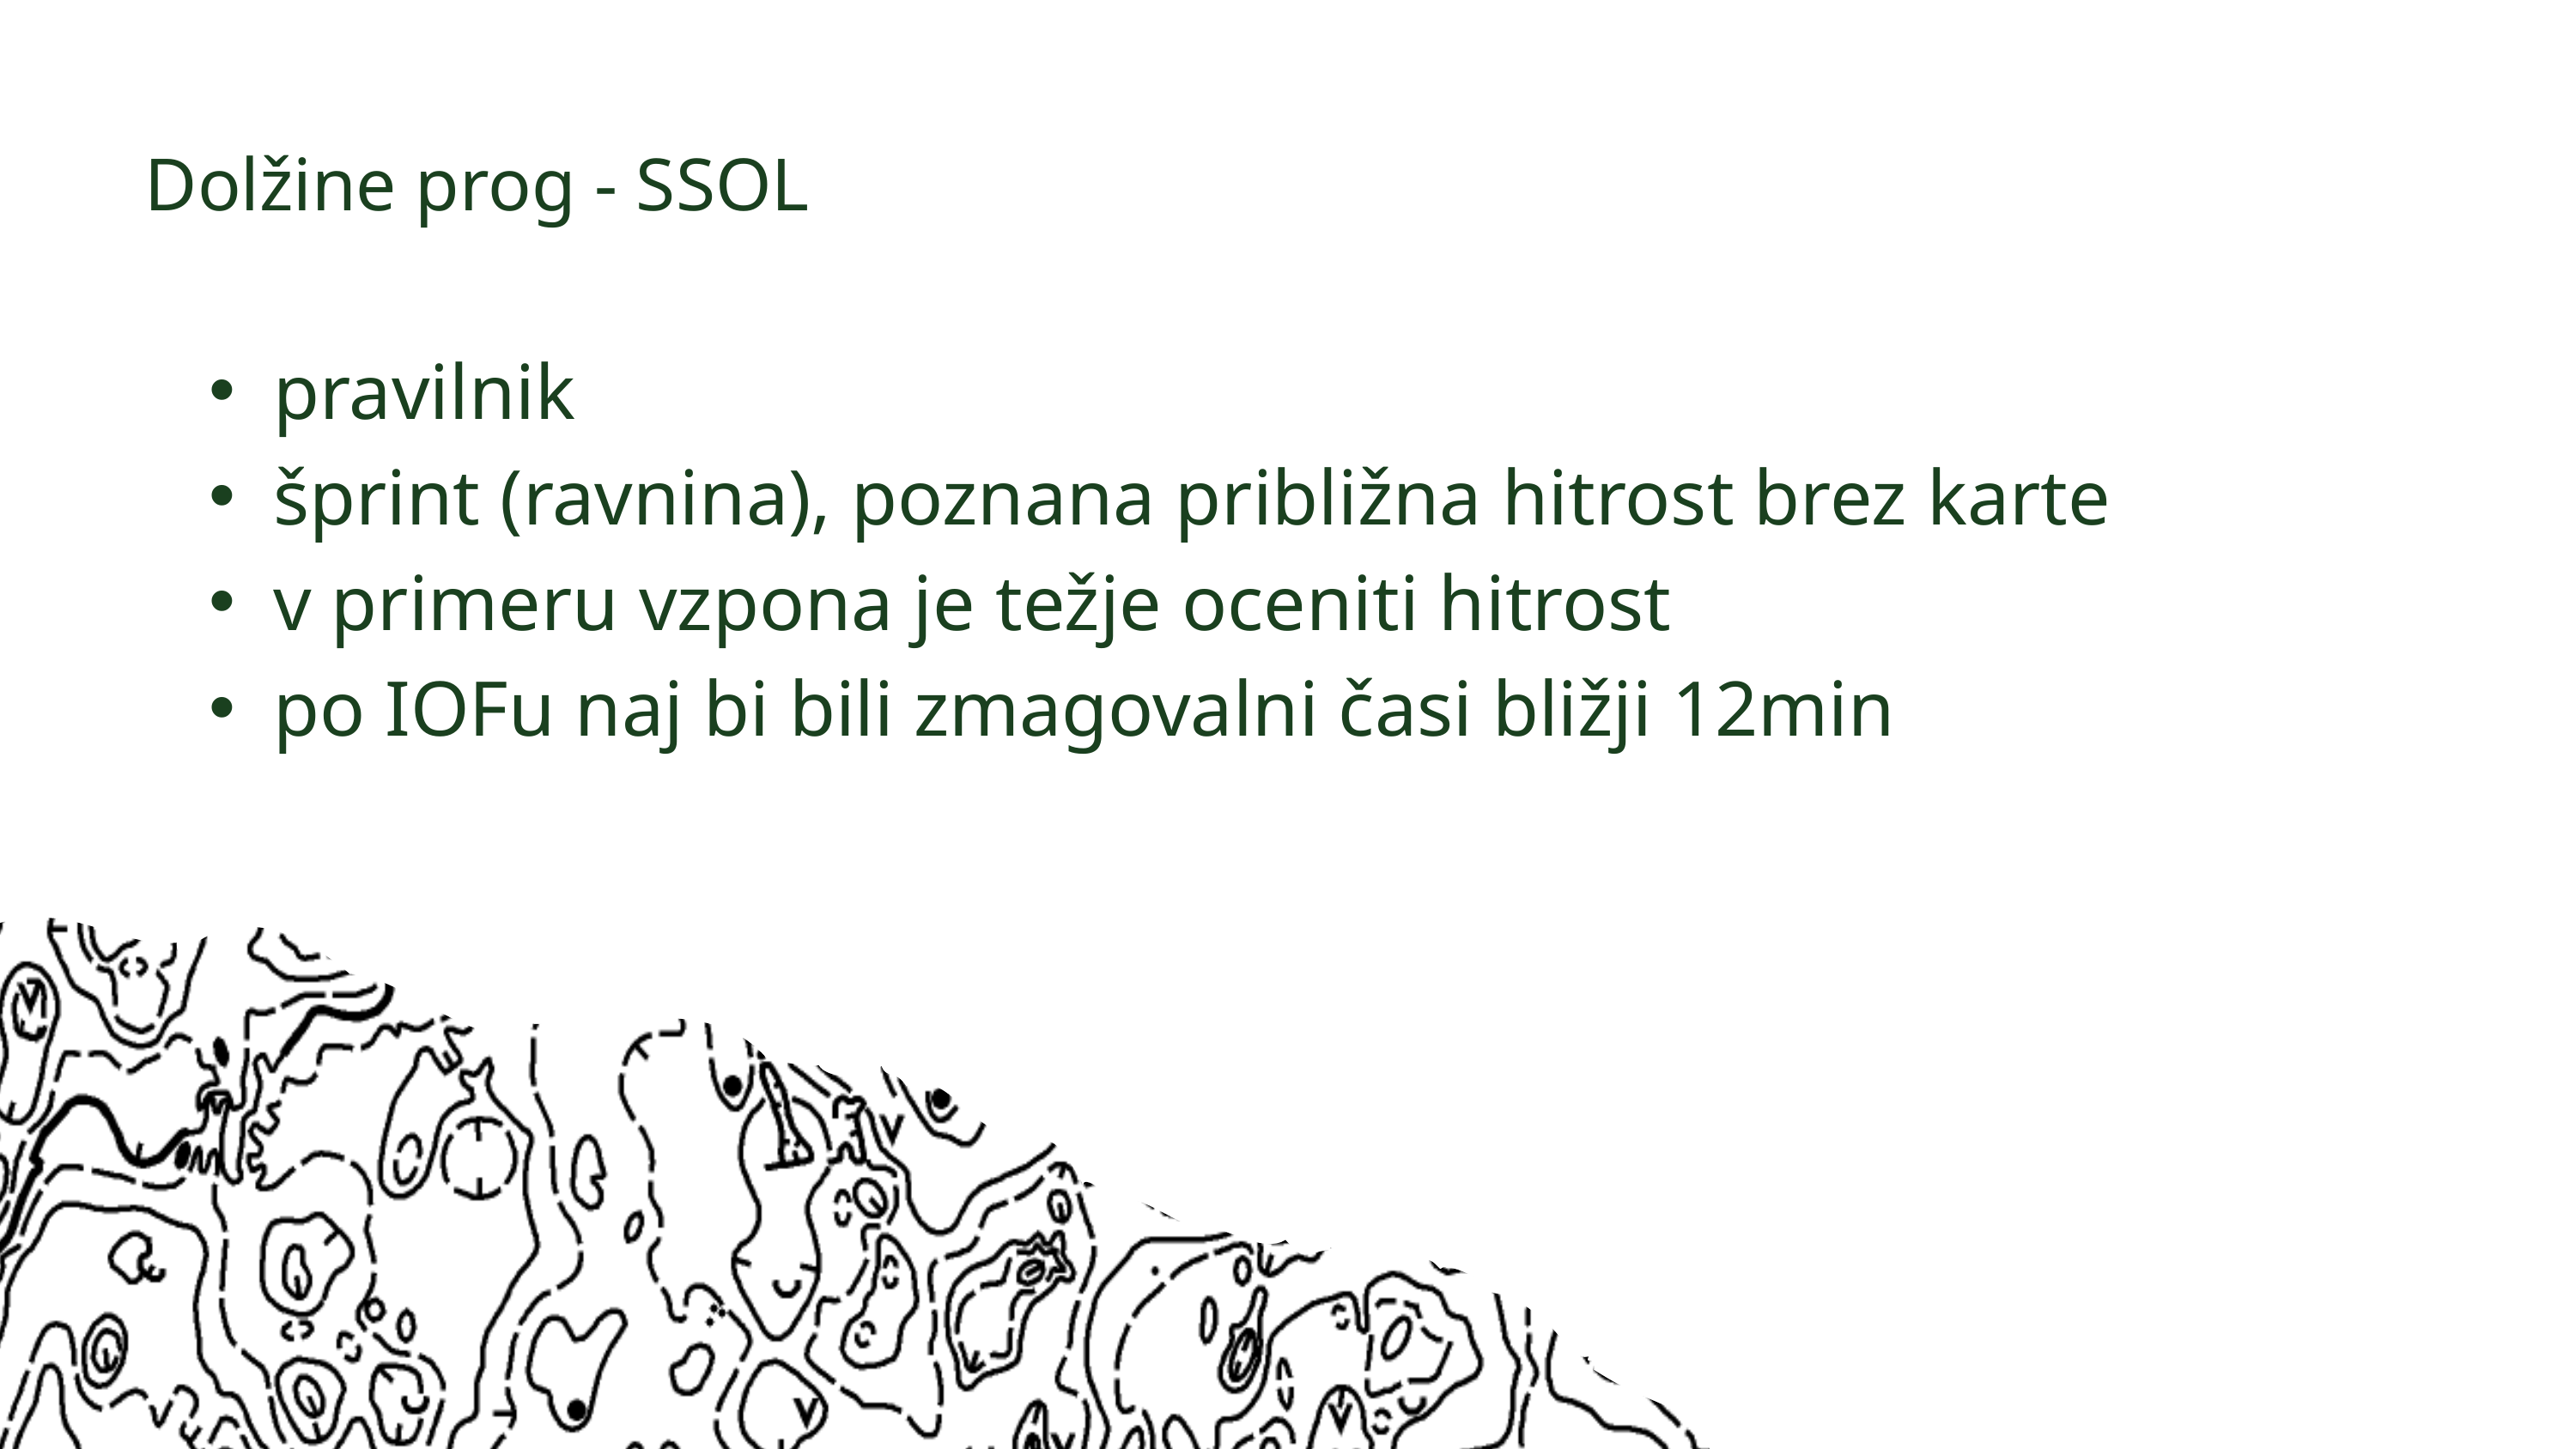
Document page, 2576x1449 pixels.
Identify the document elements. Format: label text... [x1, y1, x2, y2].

text_box pravilnik šprint (ravnina), poznana približna hitrost brez karte v primeru vzpona je težje oceniti hitrost po IOFu naj bi bili zmagovalni časi bližji 12min [144, 328, 2269, 752]
text_box Dolžine prog - SSOL [144, 142, 1065, 226]
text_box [0, 912, 1727, 1449]
